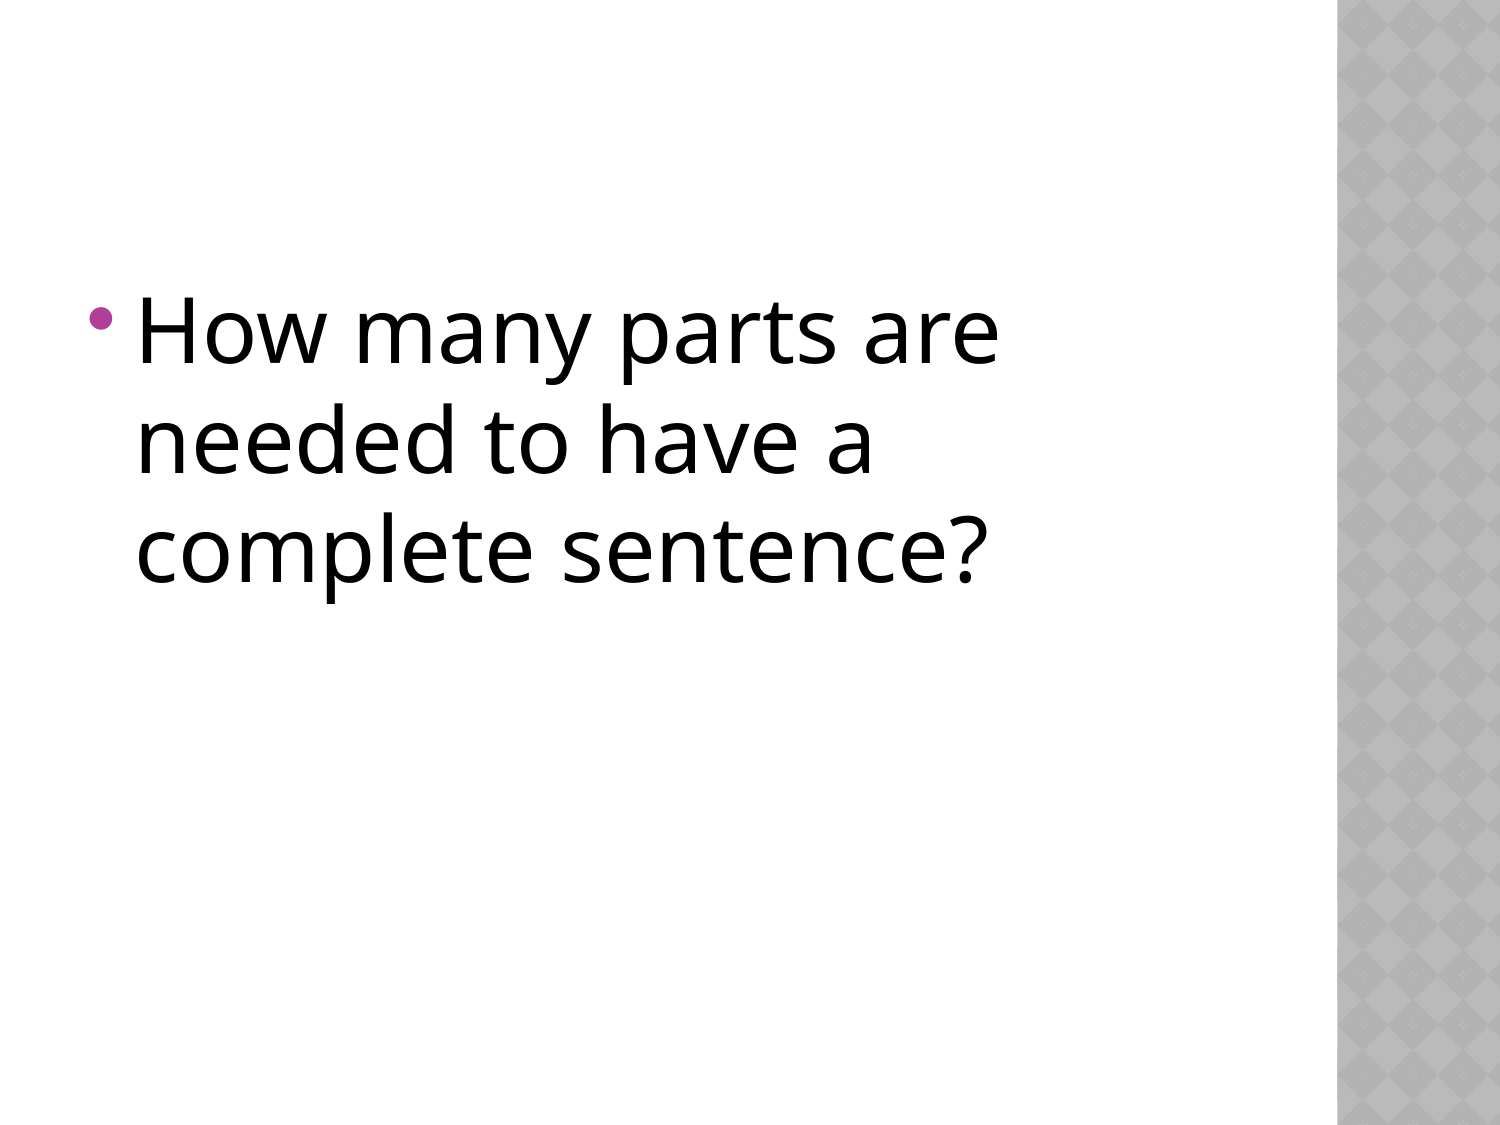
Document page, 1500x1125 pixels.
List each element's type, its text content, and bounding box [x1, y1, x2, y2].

list How many parts are needed to have a complete sentence? [75, 264, 1263, 1059]
